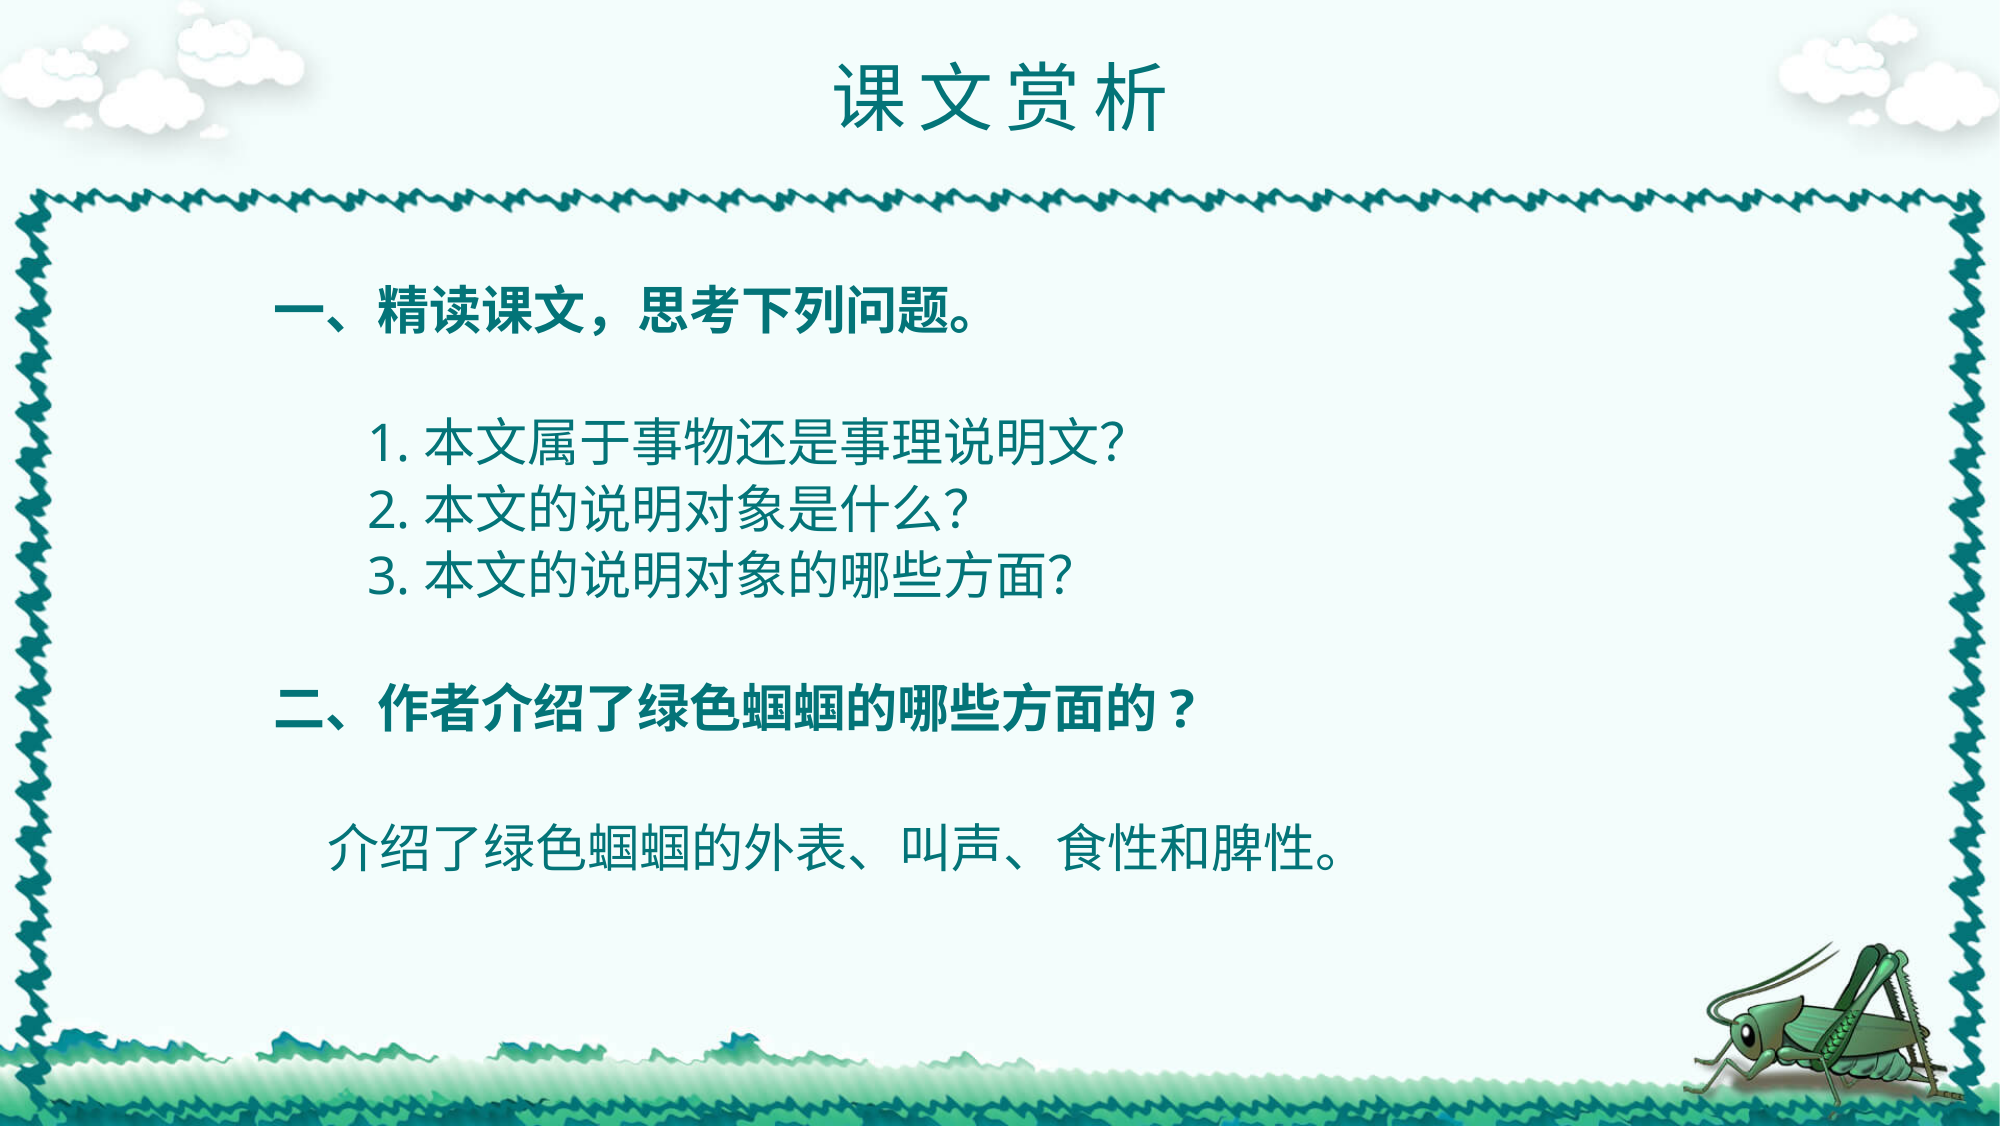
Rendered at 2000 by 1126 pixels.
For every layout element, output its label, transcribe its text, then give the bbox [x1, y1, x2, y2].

text_box 1.本文属于事物还是事理说明文？ 2.本文的说明对象是什么？ 3.本文的说明对象的哪些方面？ [352, 409, 1790, 717]
text_box 二、作者介绍了绿色蝈蝈的哪些方面的? [258, 668, 1505, 887]
text_box 一、精读课文，思考下列问题。 [258, 270, 1369, 492]
text_box 课文赏析 [671, 49, 1329, 140]
picture [0, 0, 2000, 1126]
text_box 介绍了绿色蝈蝈的外表、叫声、食性和脾性。 [312, 808, 1648, 886]
